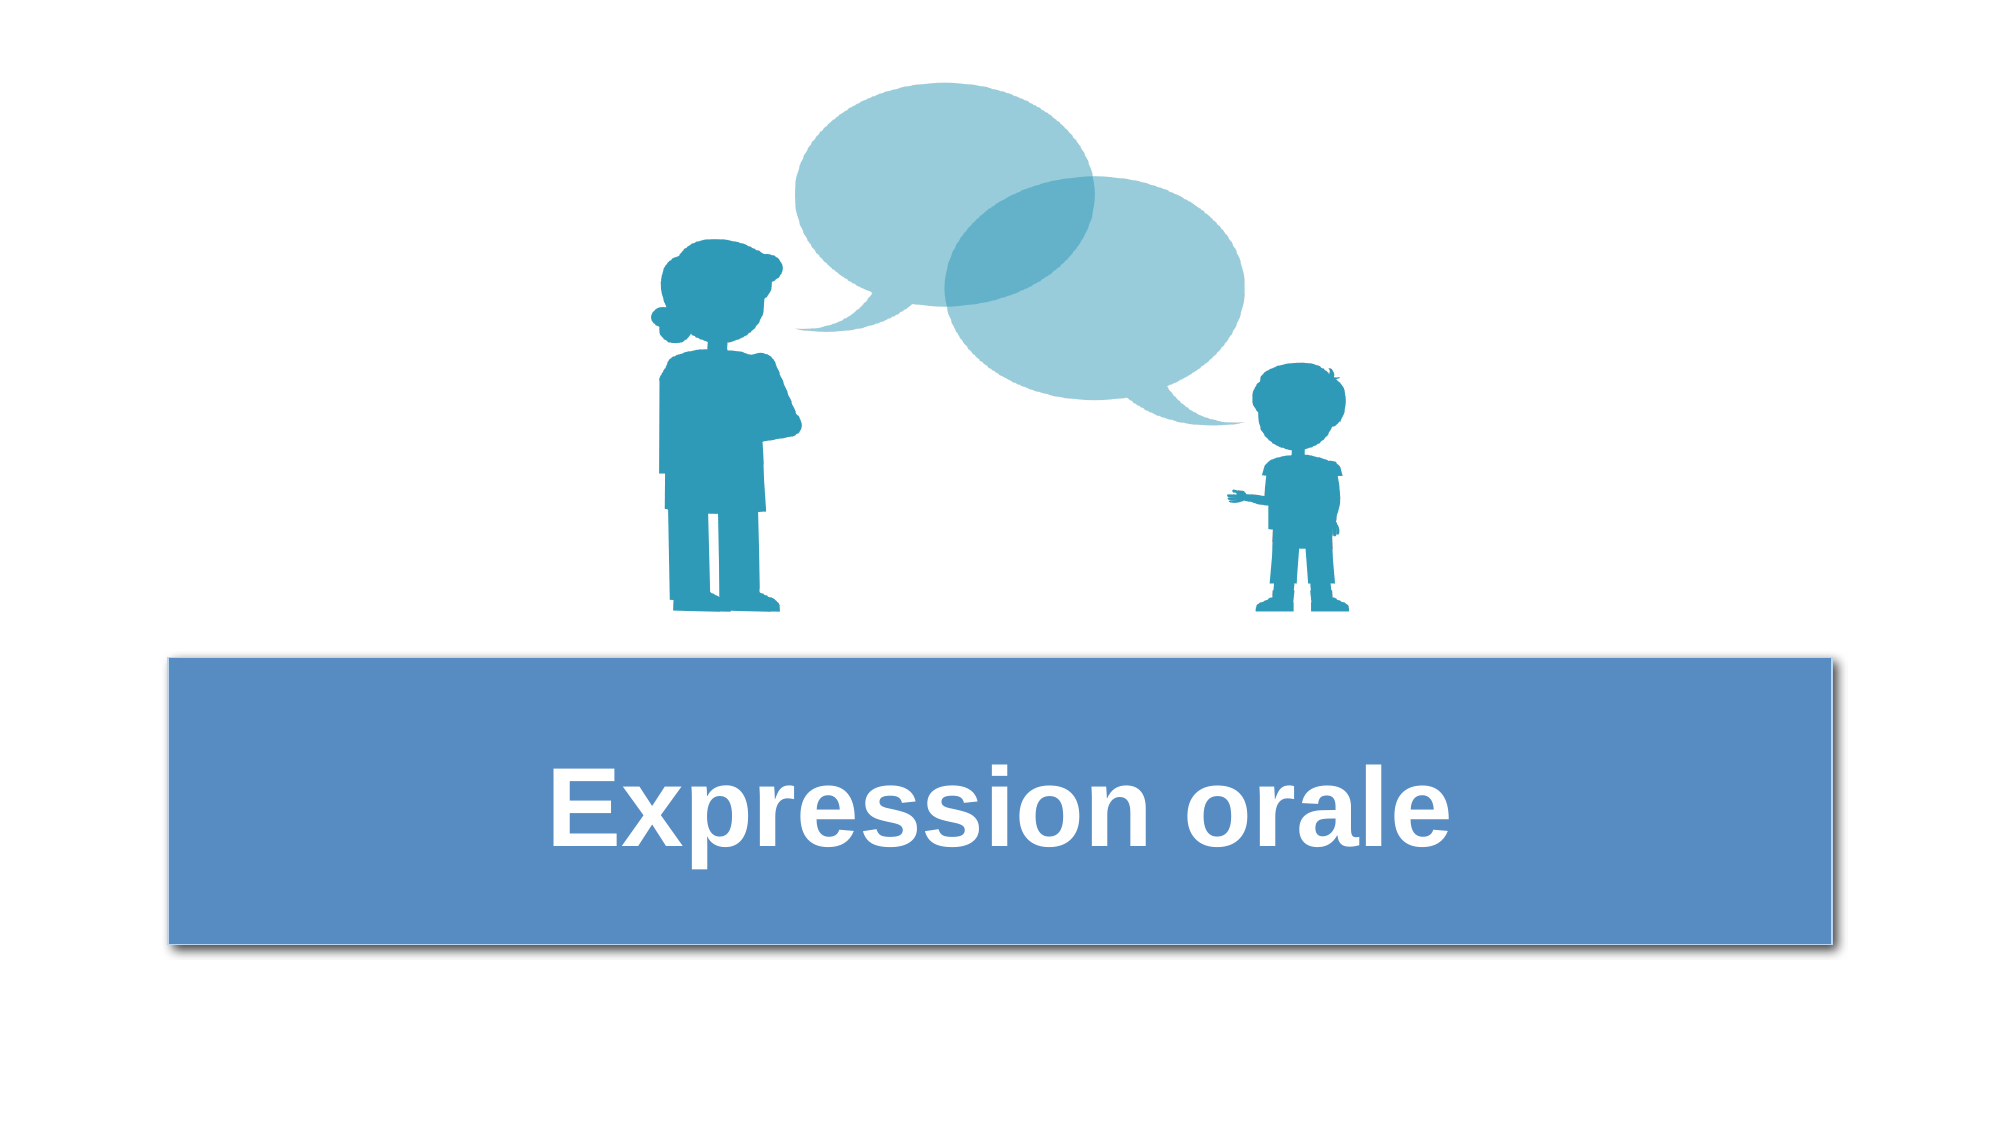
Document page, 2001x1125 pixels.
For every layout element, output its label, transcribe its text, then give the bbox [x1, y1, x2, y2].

text_box Expression orale [168, 657, 1832, 945]
picture [650, 82, 1350, 612]
